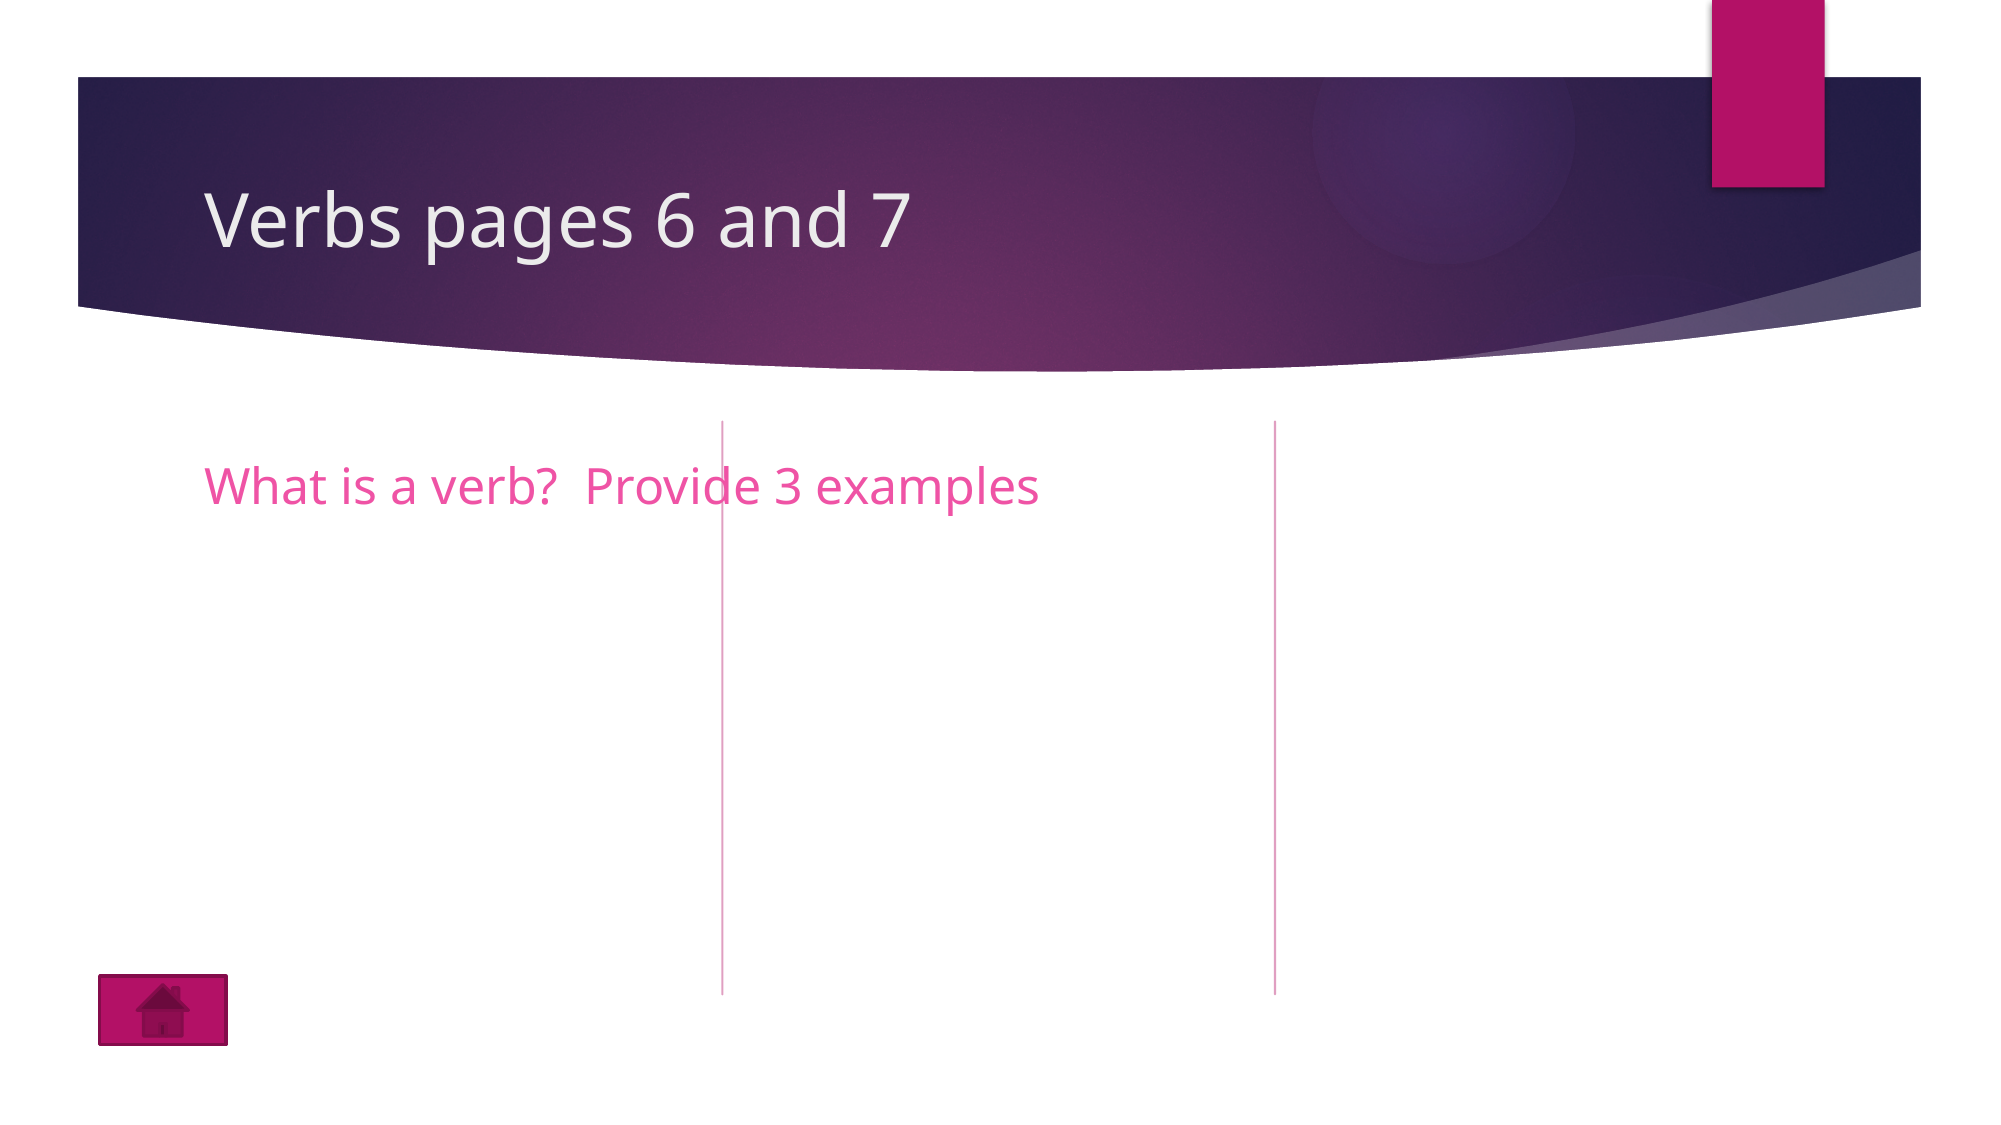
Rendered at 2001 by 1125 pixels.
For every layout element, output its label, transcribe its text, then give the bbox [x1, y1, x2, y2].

title Verbs pages 6 and 7 [189, 159, 1638, 276]
text_box [98, 974, 228, 1046]
list What is a verb? Provide 3 examples [189, 427, 1638, 522]
